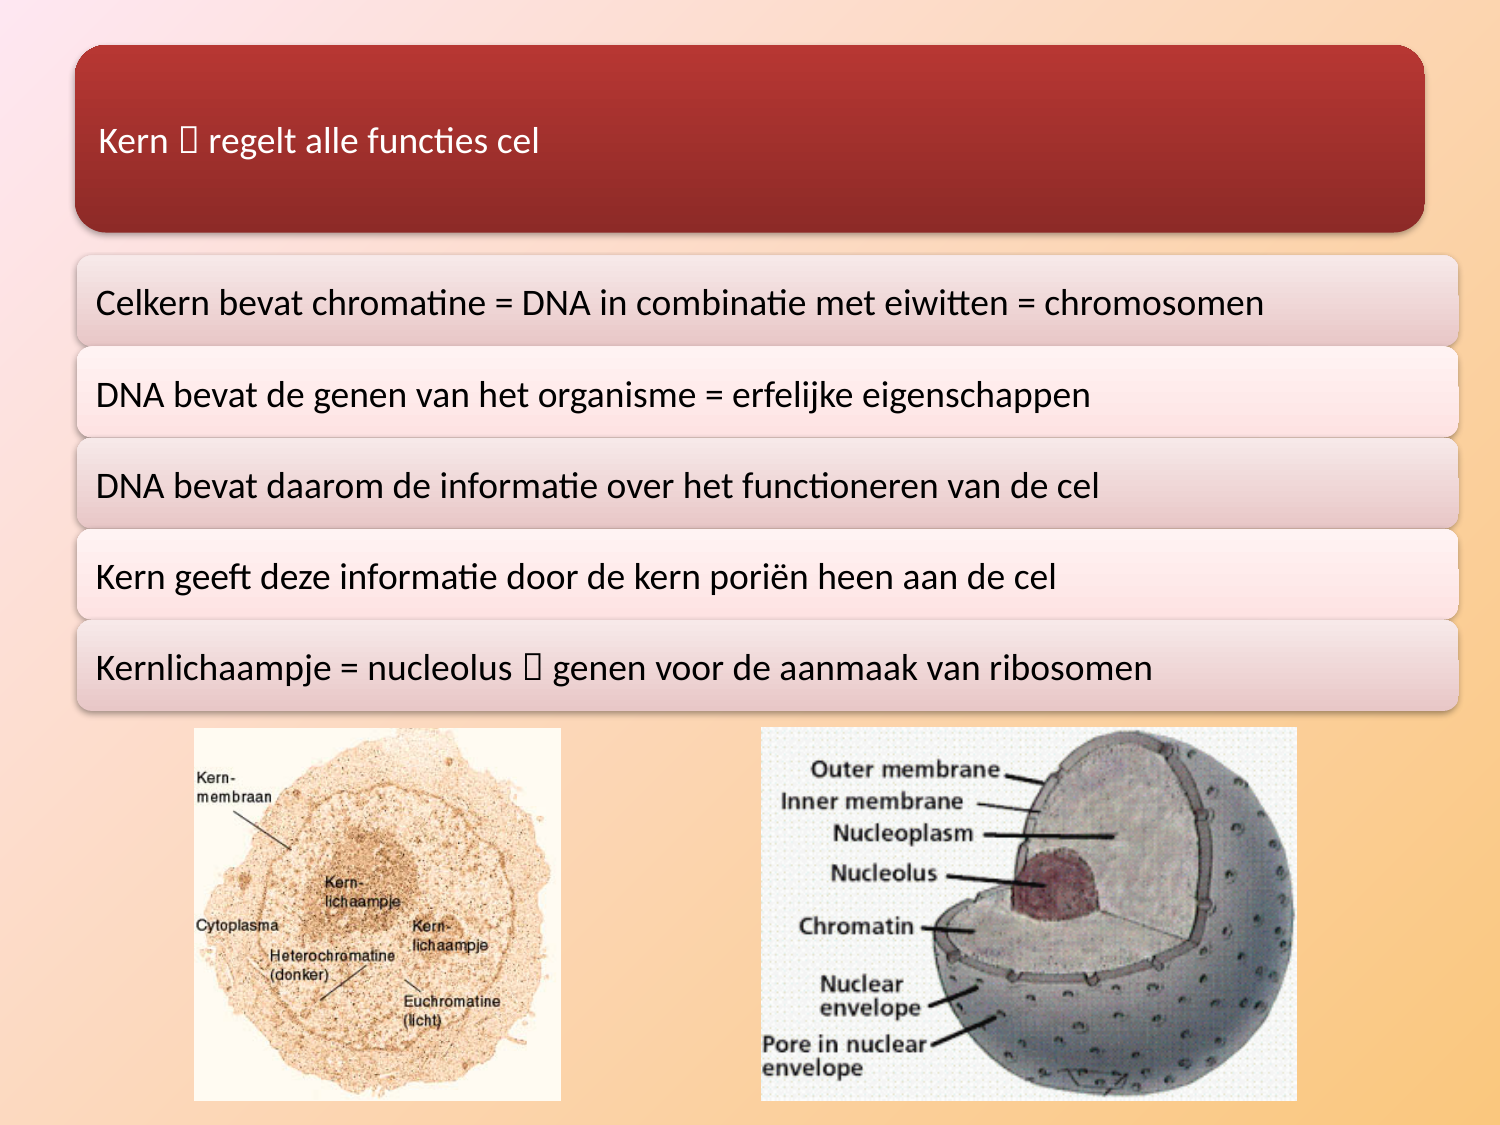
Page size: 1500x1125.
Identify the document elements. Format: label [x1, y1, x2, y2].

picture [194, 728, 562, 1101]
text_box [74, 44, 1426, 233]
text_box [76, 255, 1459, 712]
picture [761, 727, 1297, 1101]
